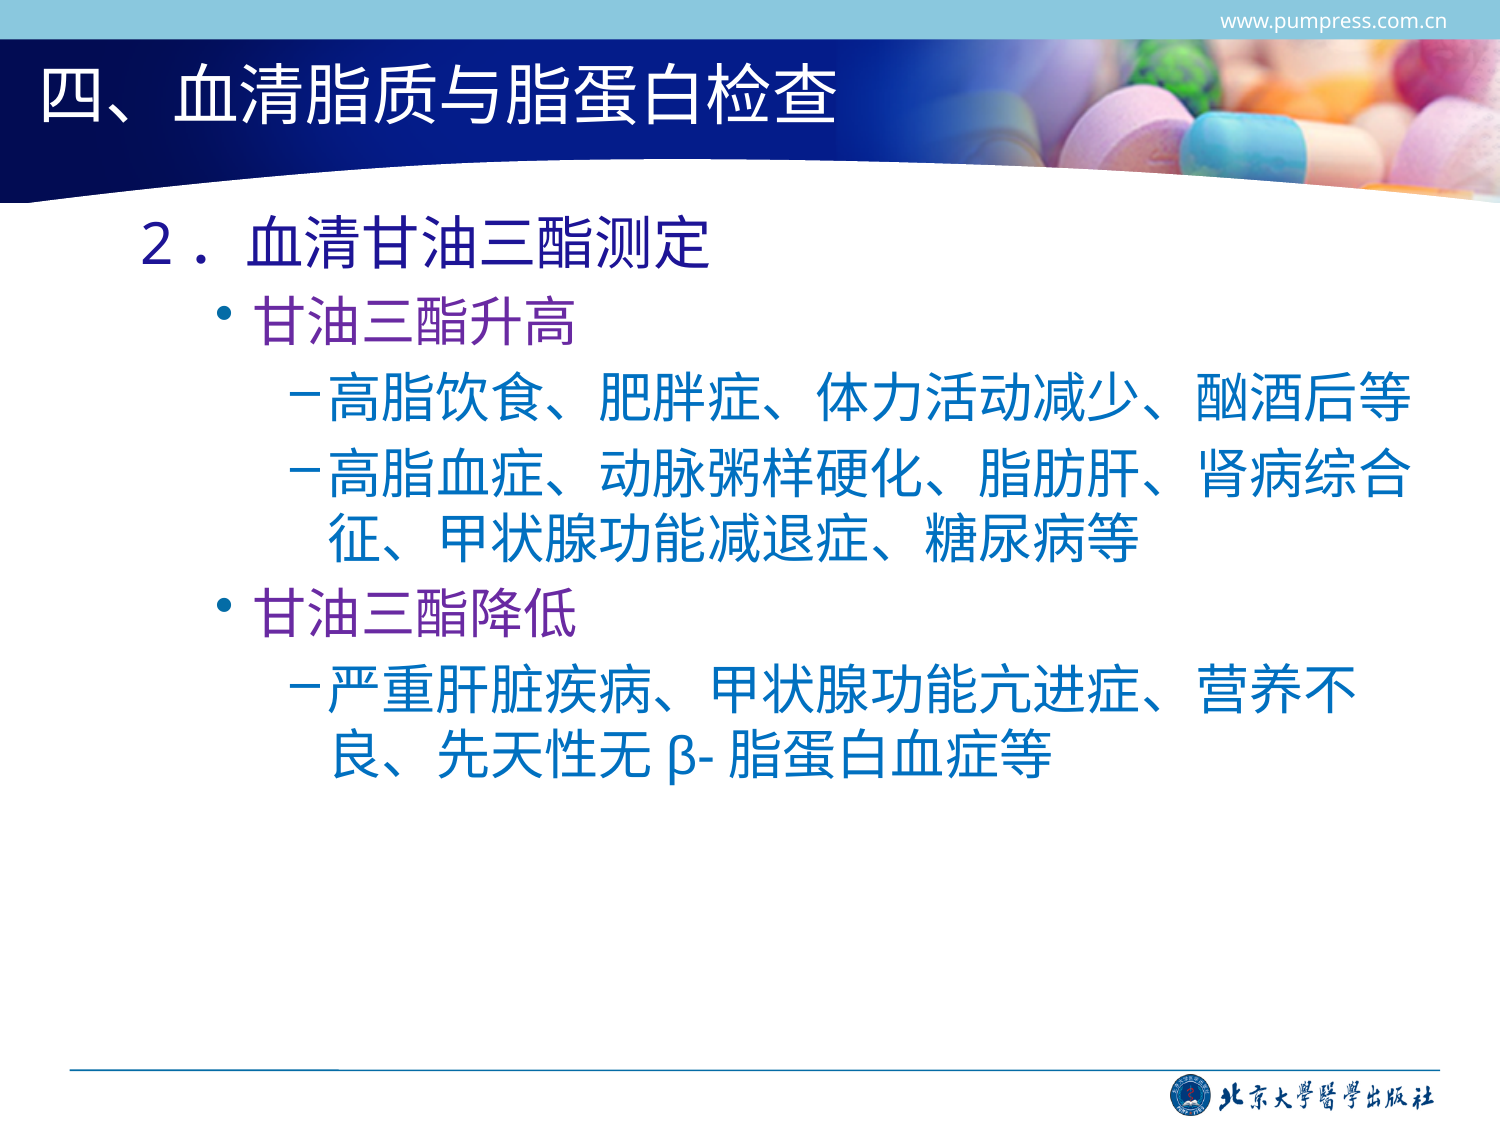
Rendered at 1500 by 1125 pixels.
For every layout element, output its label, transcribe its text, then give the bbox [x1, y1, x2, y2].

title 四、血清脂质与脂蛋白检查 [23, 46, 1349, 140]
list 2．血清甘油三酯测定 甘油三酯升高 高脂饮食、肥胖症、体力活动减少、酗酒后等 高脂血症、动脉粥样硬化、脂肪肝、肾病综合征、甲状腺功能减退症、糖尿病等 甘油三酯降低 严重肝脏疾病、甲状腺功能亢进症、营养不良、先天性无β-脂蛋白血症等 [49, 198, 1463, 1026]
slide_number www.pumpress.com.cn [1024, 0, 1463, 38]
picture [1170, 1074, 1436, 1118]
picture [0, 40, 1500, 203]
